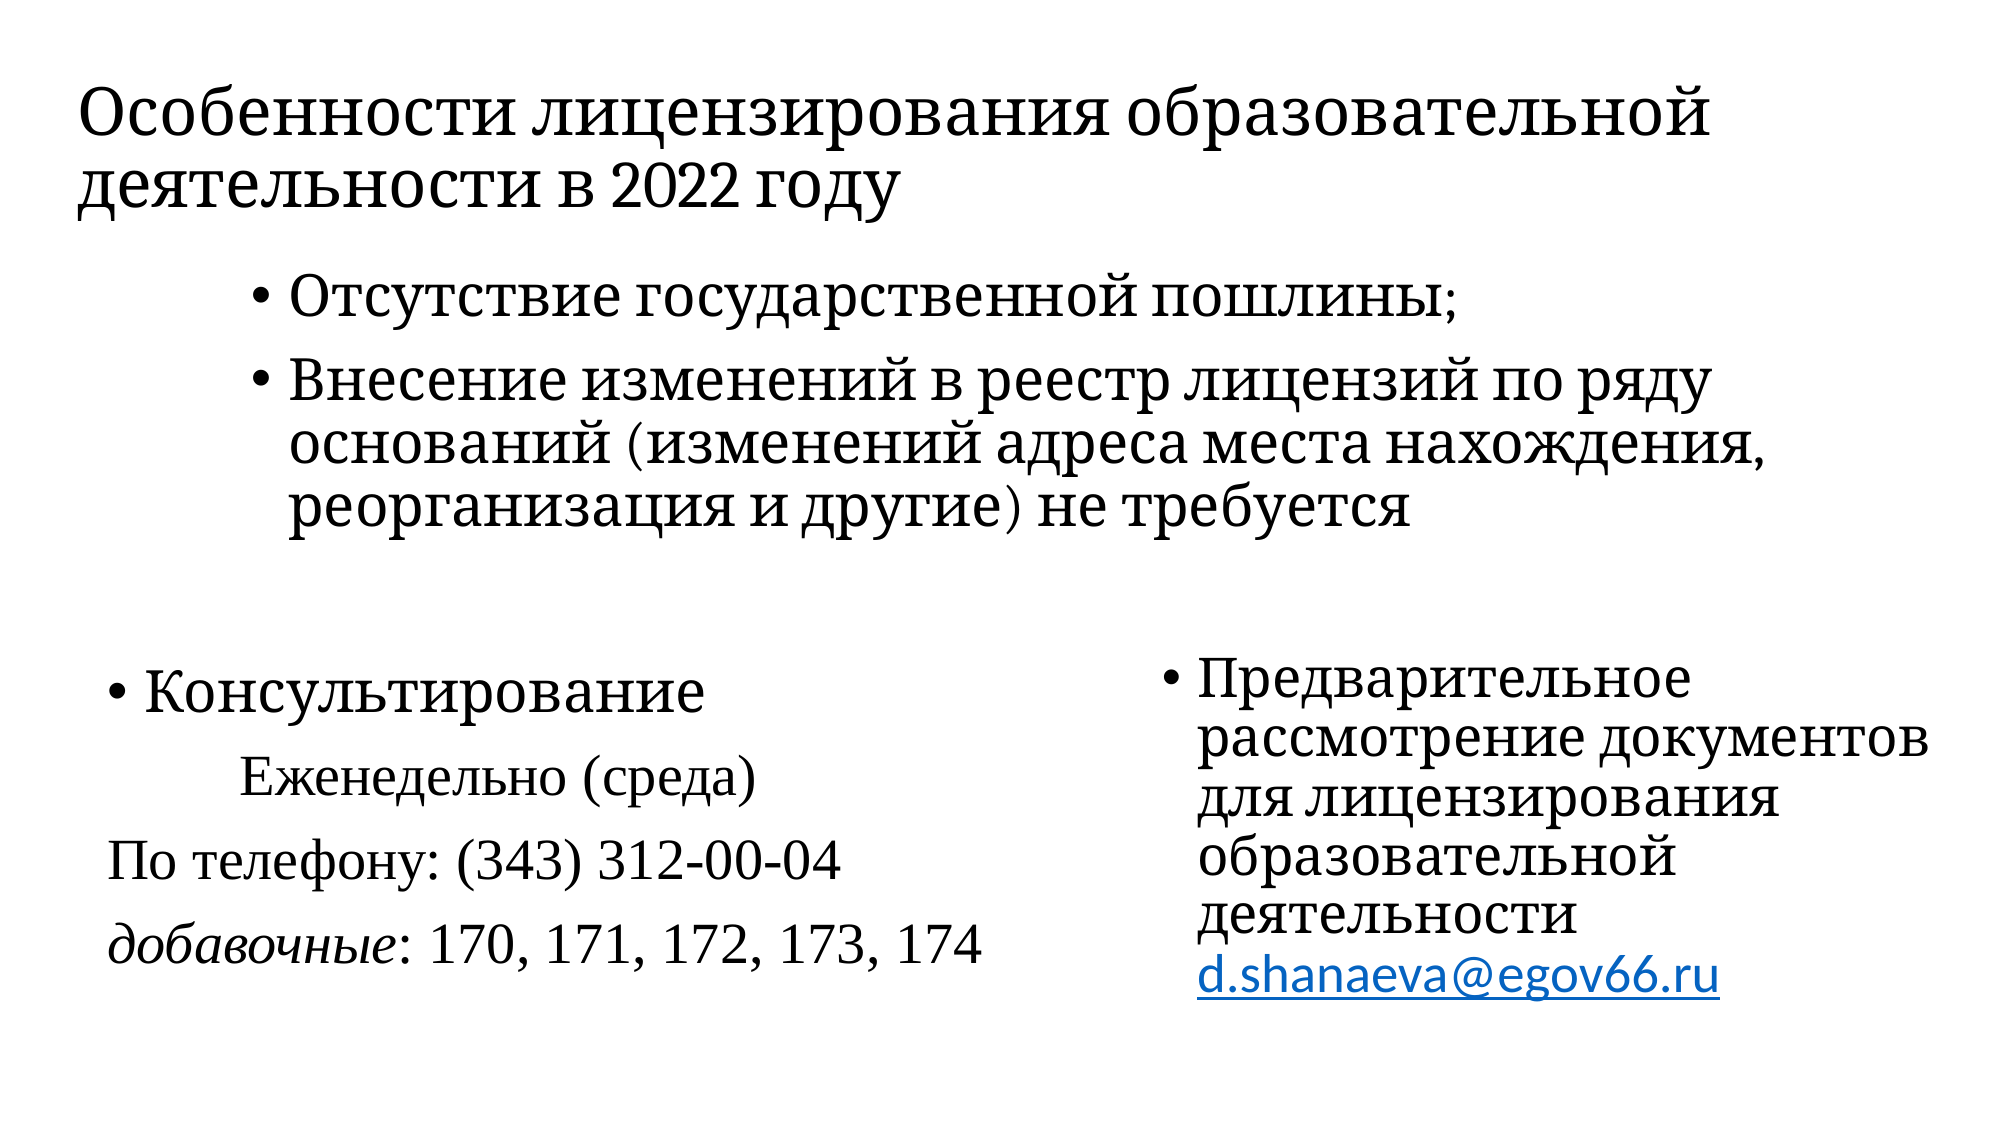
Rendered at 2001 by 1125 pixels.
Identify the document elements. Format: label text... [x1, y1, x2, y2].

list Отсутствие государственной пошлины; Внесение изменений в реестр лицензий по ряду оснований (изменений адреса места нахождения, реорганизация и другие) не требуется [235, 258, 1961, 563]
text_box Консультирование Еженедельно (среда) По телефону: (343) 312-00-04 добавочные: 170, 171, 172, 173, 174 [92, 654, 1027, 1066]
title Особенности лицензирования образовательной деятельности в 2022 году [62, 41, 1788, 259]
text_box Предварительное рассмотрение документов для лицензирования образовательной деятельности d.shanaeva@egov66.ru [1146, 643, 1961, 1055]
